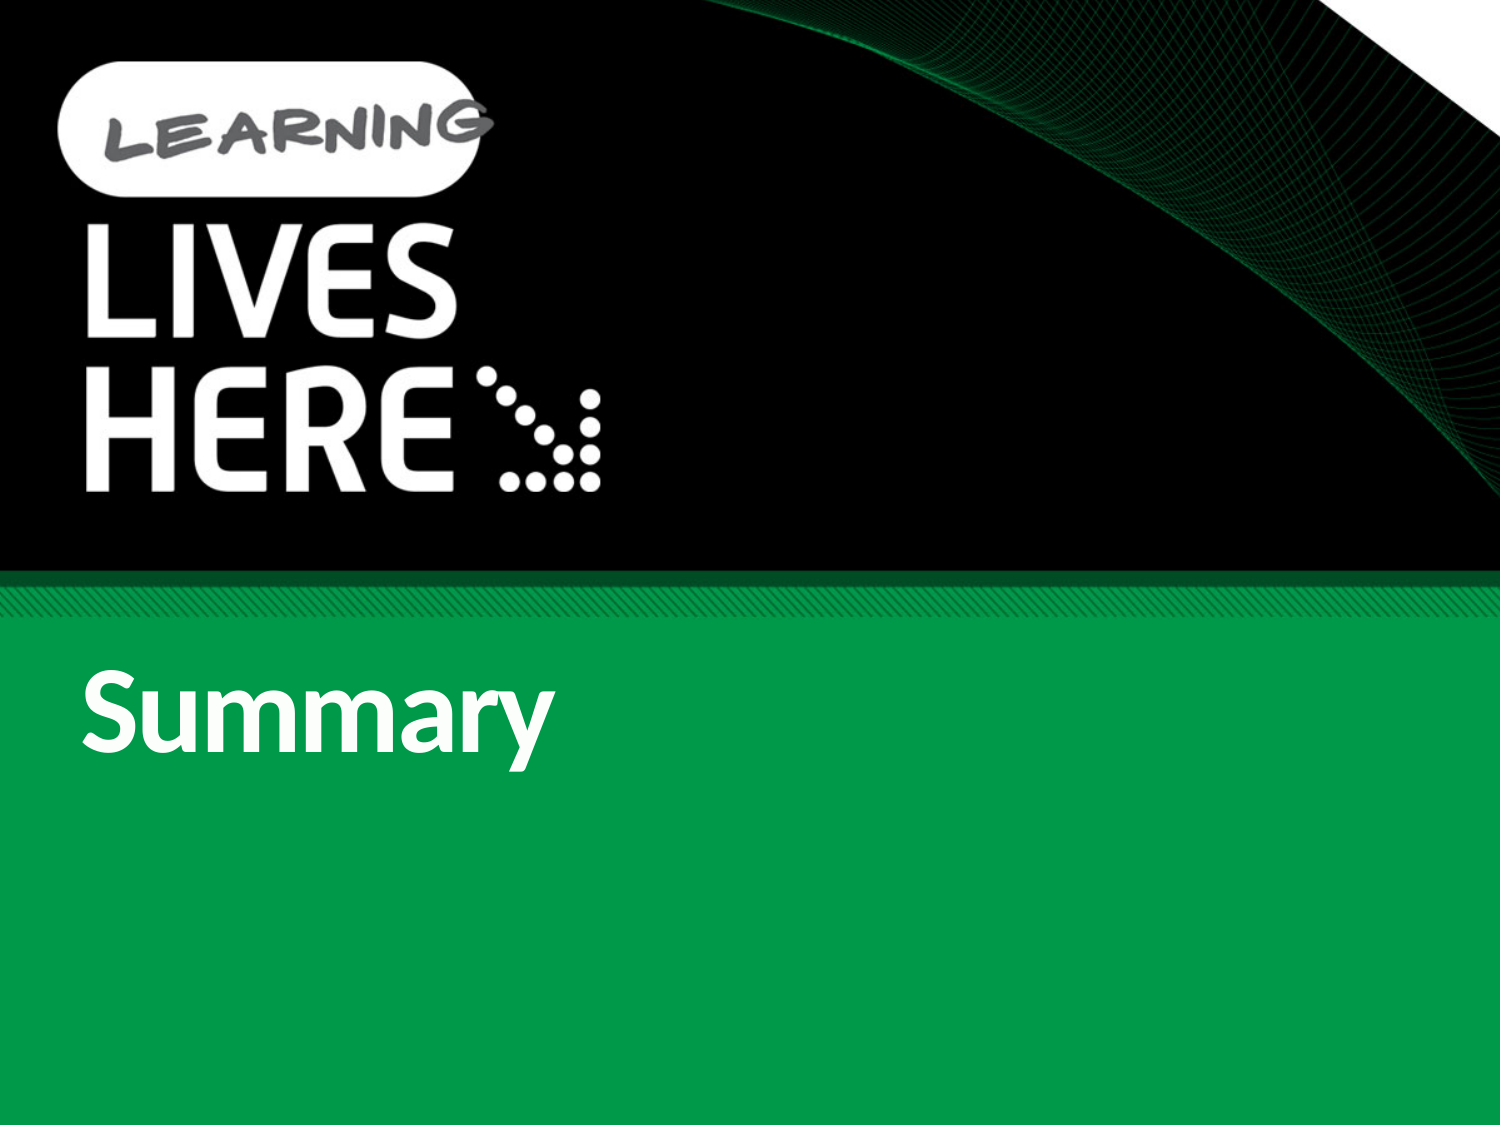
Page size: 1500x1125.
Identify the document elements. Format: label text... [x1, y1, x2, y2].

title Summary [80, 644, 1380, 864]
picture [0, 0, 1500, 1125]
